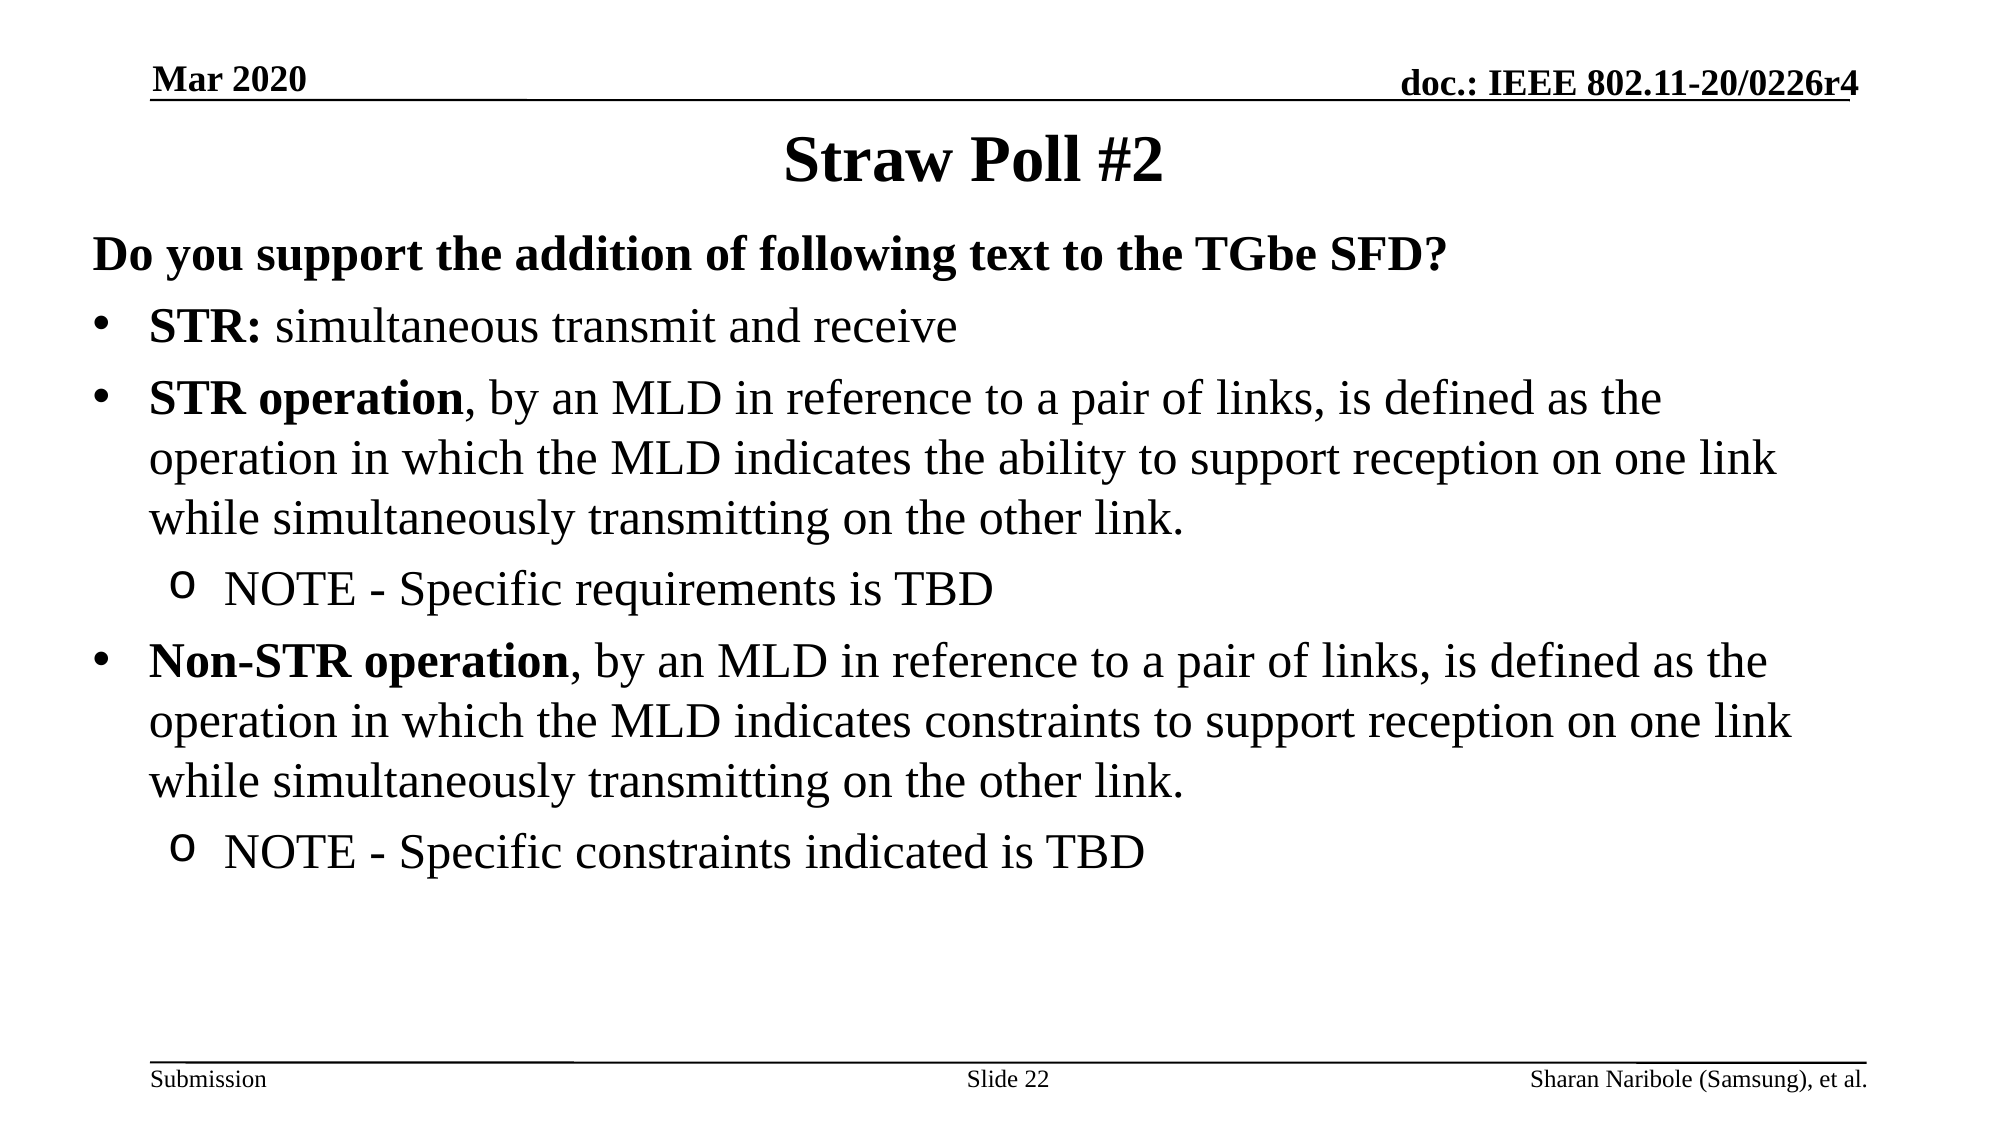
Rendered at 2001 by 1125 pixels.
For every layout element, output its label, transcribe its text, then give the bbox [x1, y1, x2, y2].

footer Sharan Naribole (Samsung), et al. [1171, 1061, 1869, 1093]
slide_number Slide 22 [950, 1061, 1067, 1123]
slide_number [152, 54, 563, 100]
list Do you support the addition of following text to the TGbe SFD? STR: simultaneous transmit and receive STR operation, by an MLD in reference to a pair of links, is defined as the operation in which the MLD indicates the ability to support reception on one link while simultaneously transmitting on the other link. NOTE - Specific requirements is TBD Non-STR operation, by an MLD in reference to a pair of links, is defined as the operation in which the MLD indicates constraints to support reception on one link while simultaneously transmitting on the other link. NOTE - Specific constraints indicated is TBD [77, 212, 1865, 888]
title Straw Poll #2 [124, 66, 1825, 212]
